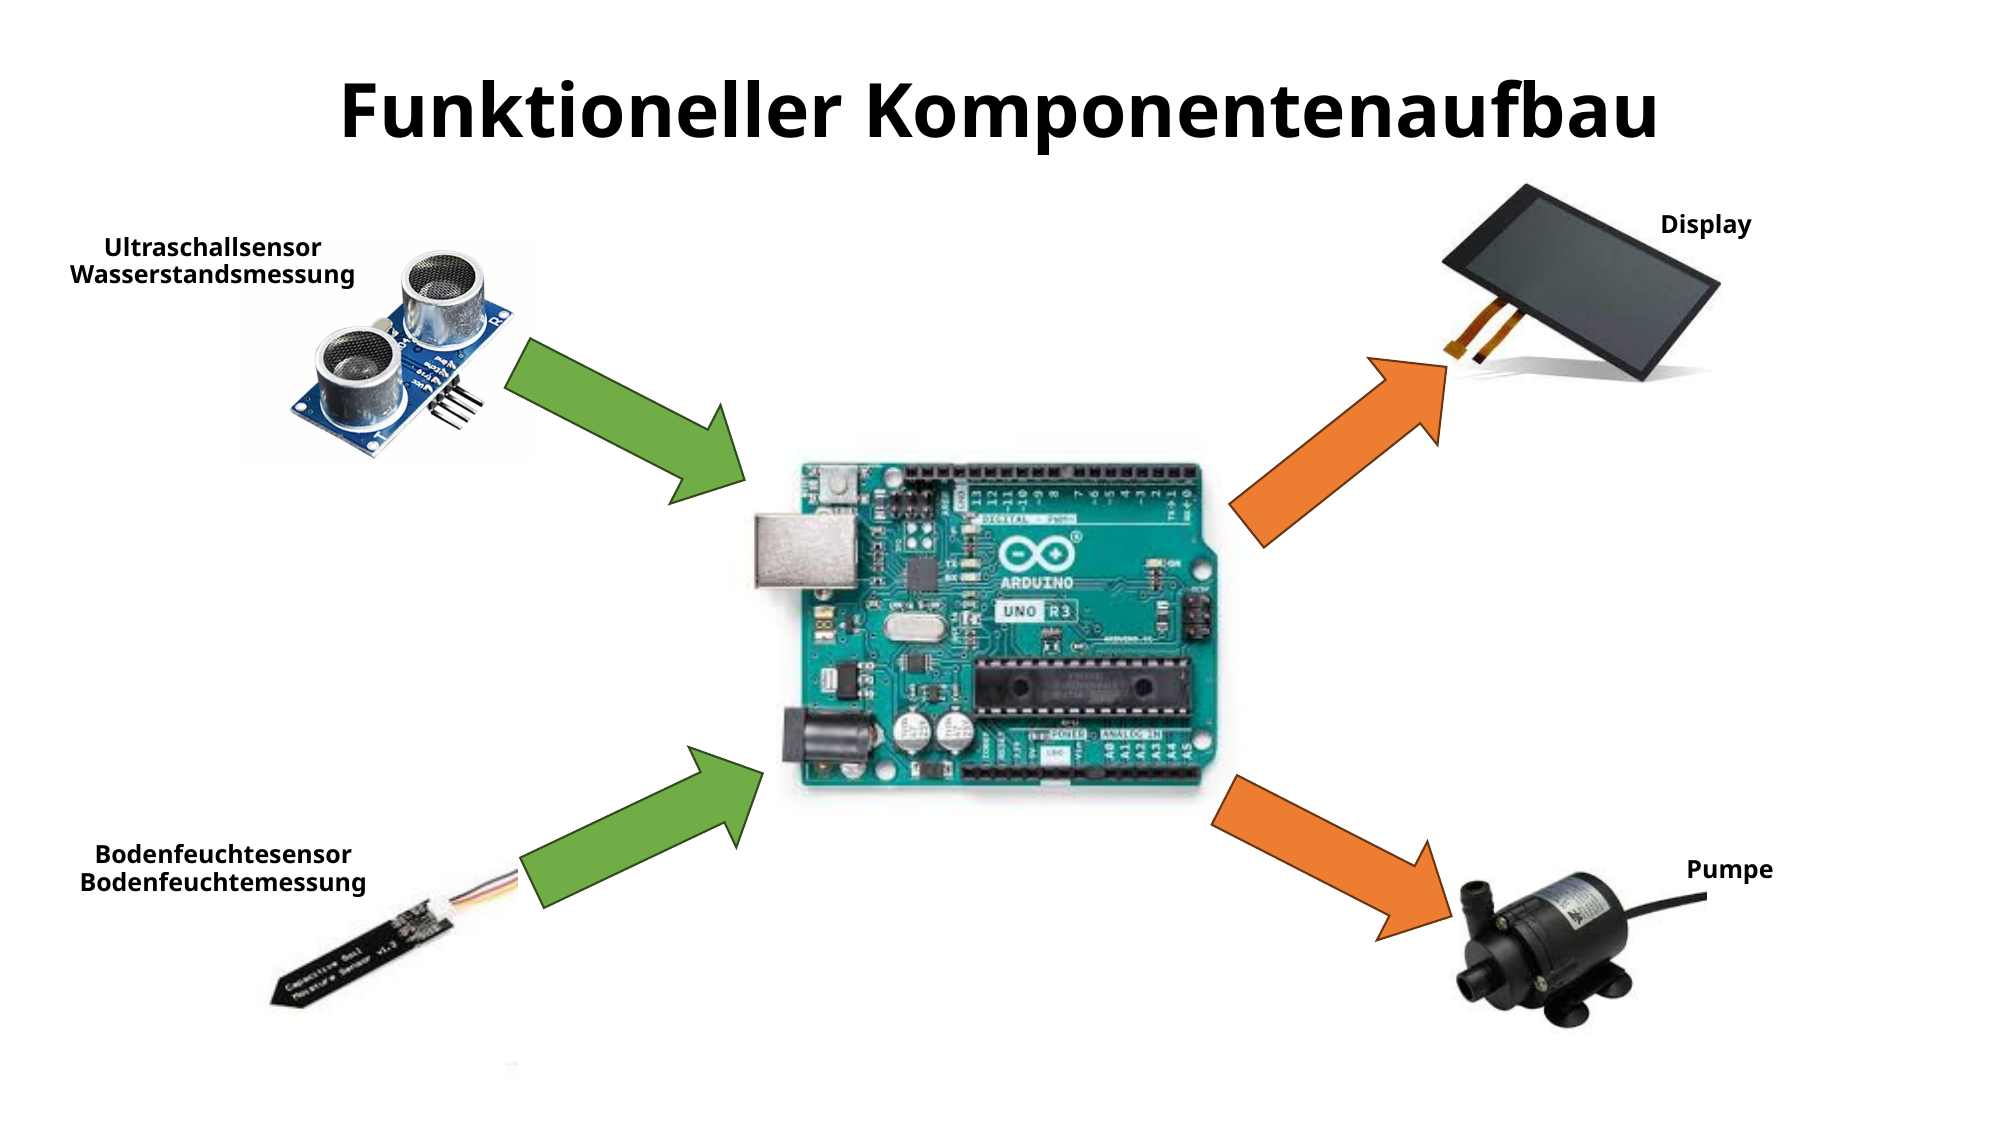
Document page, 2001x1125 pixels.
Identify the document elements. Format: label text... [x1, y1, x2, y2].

picture [729, 432, 1244, 818]
picture [1433, 175, 1730, 391]
picture [1394, 801, 1707, 1114]
text_box Pumpe [1707, 840, 1928, 892]
title Funktioneller Komponentenaufbau [249, 20, 1750, 162]
text_box Display [1730, 195, 1904, 247]
text_box [1210, 777, 1394, 943]
picture [238, 240, 533, 463]
text_box Ultraschallsensor Wasserstandsmessung [15, 220, 411, 297]
text_box [533, 338, 731, 506]
text_box Bodenfeuchtesensor Bodenfeuchtemessung [26, 828, 223, 904]
text_box [1244, 356, 1445, 550]
picture [223, 811, 518, 1105]
text_box [518, 745, 748, 910]
